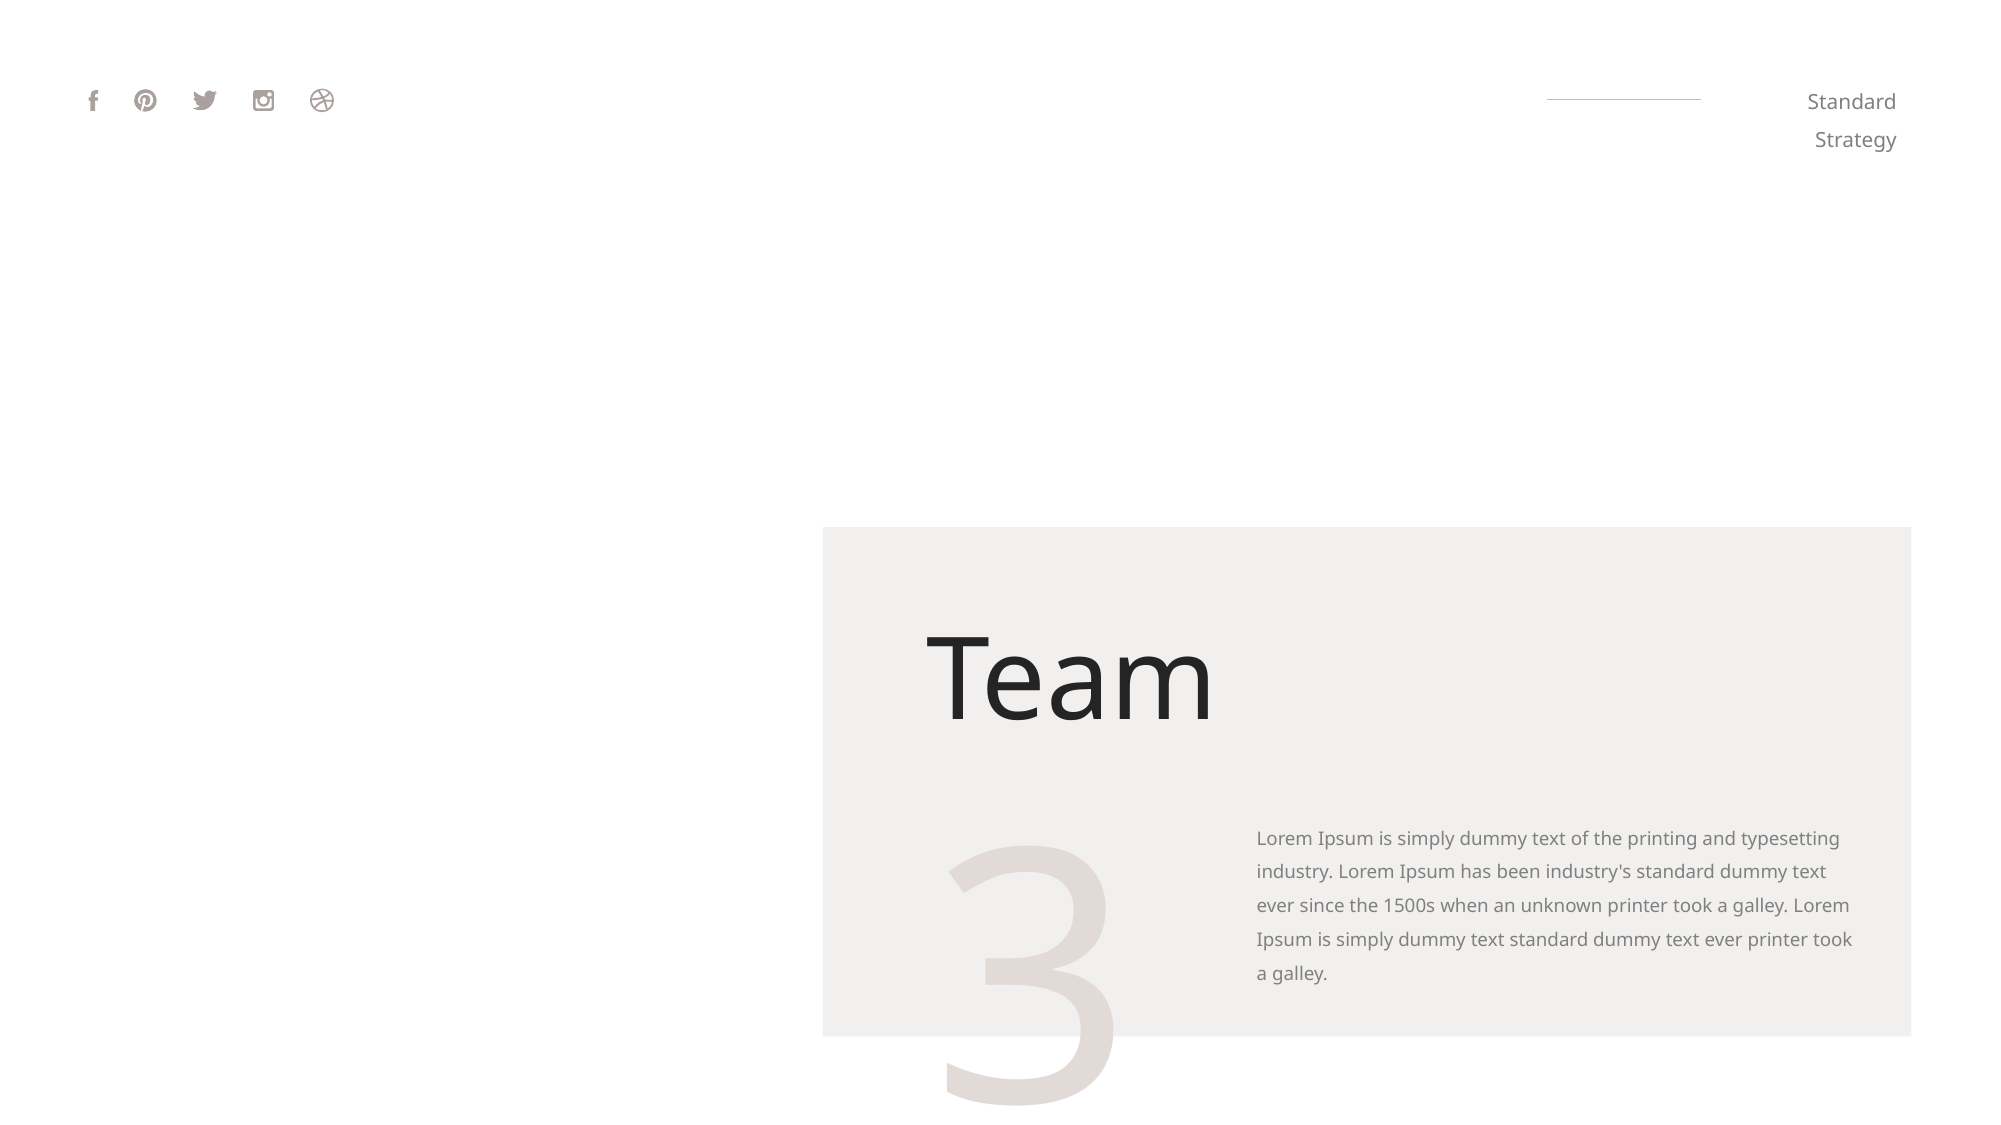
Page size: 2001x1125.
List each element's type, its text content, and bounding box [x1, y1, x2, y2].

text_box 3 [822, 1037, 1243, 1125]
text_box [88, 88, 334, 113]
text_box Standard Strategy [1720, 69, 1912, 148]
picture [88, 148, 1912, 1037]
